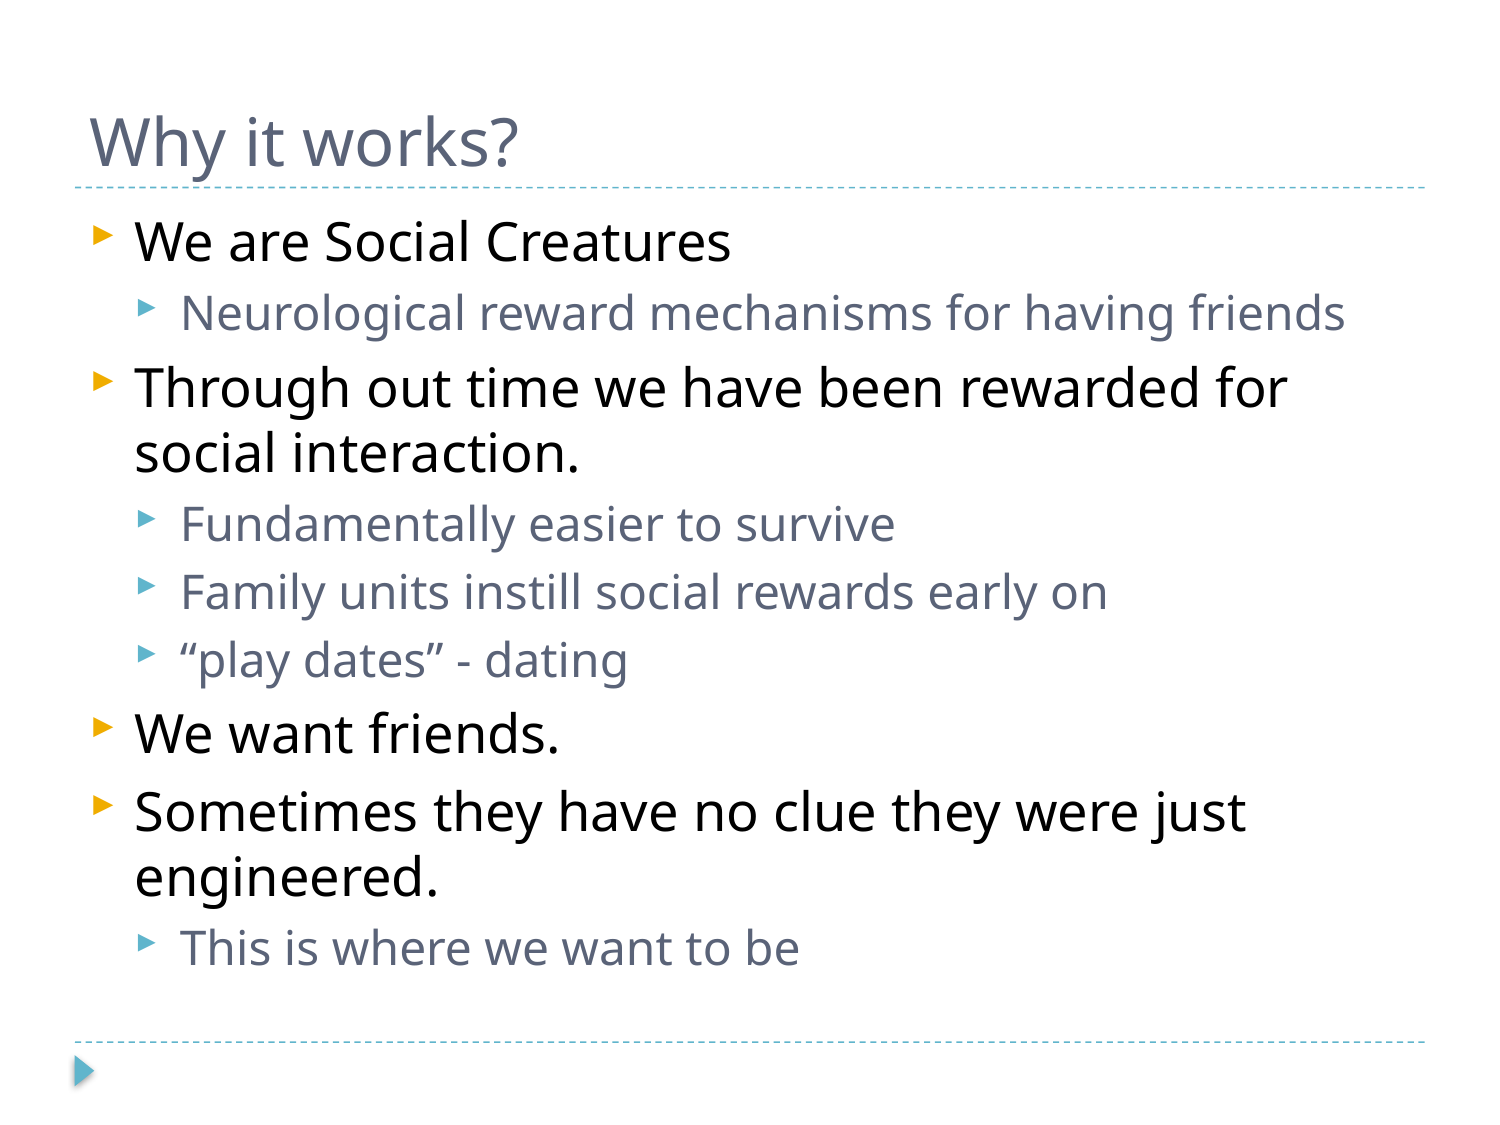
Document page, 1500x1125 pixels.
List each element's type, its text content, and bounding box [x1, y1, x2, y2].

title Why it works? [75, 24, 1425, 188]
list We are Social Creatures Neurological reward mechanisms for having friends Through out time we have been rewarded for social interaction. Fundamentally easier to survive Family units instill social rewards early on “play dates” - dating We want friends. Sometimes they have no clue they were just engineered. This is where we want to be [75, 200, 1425, 1010]
